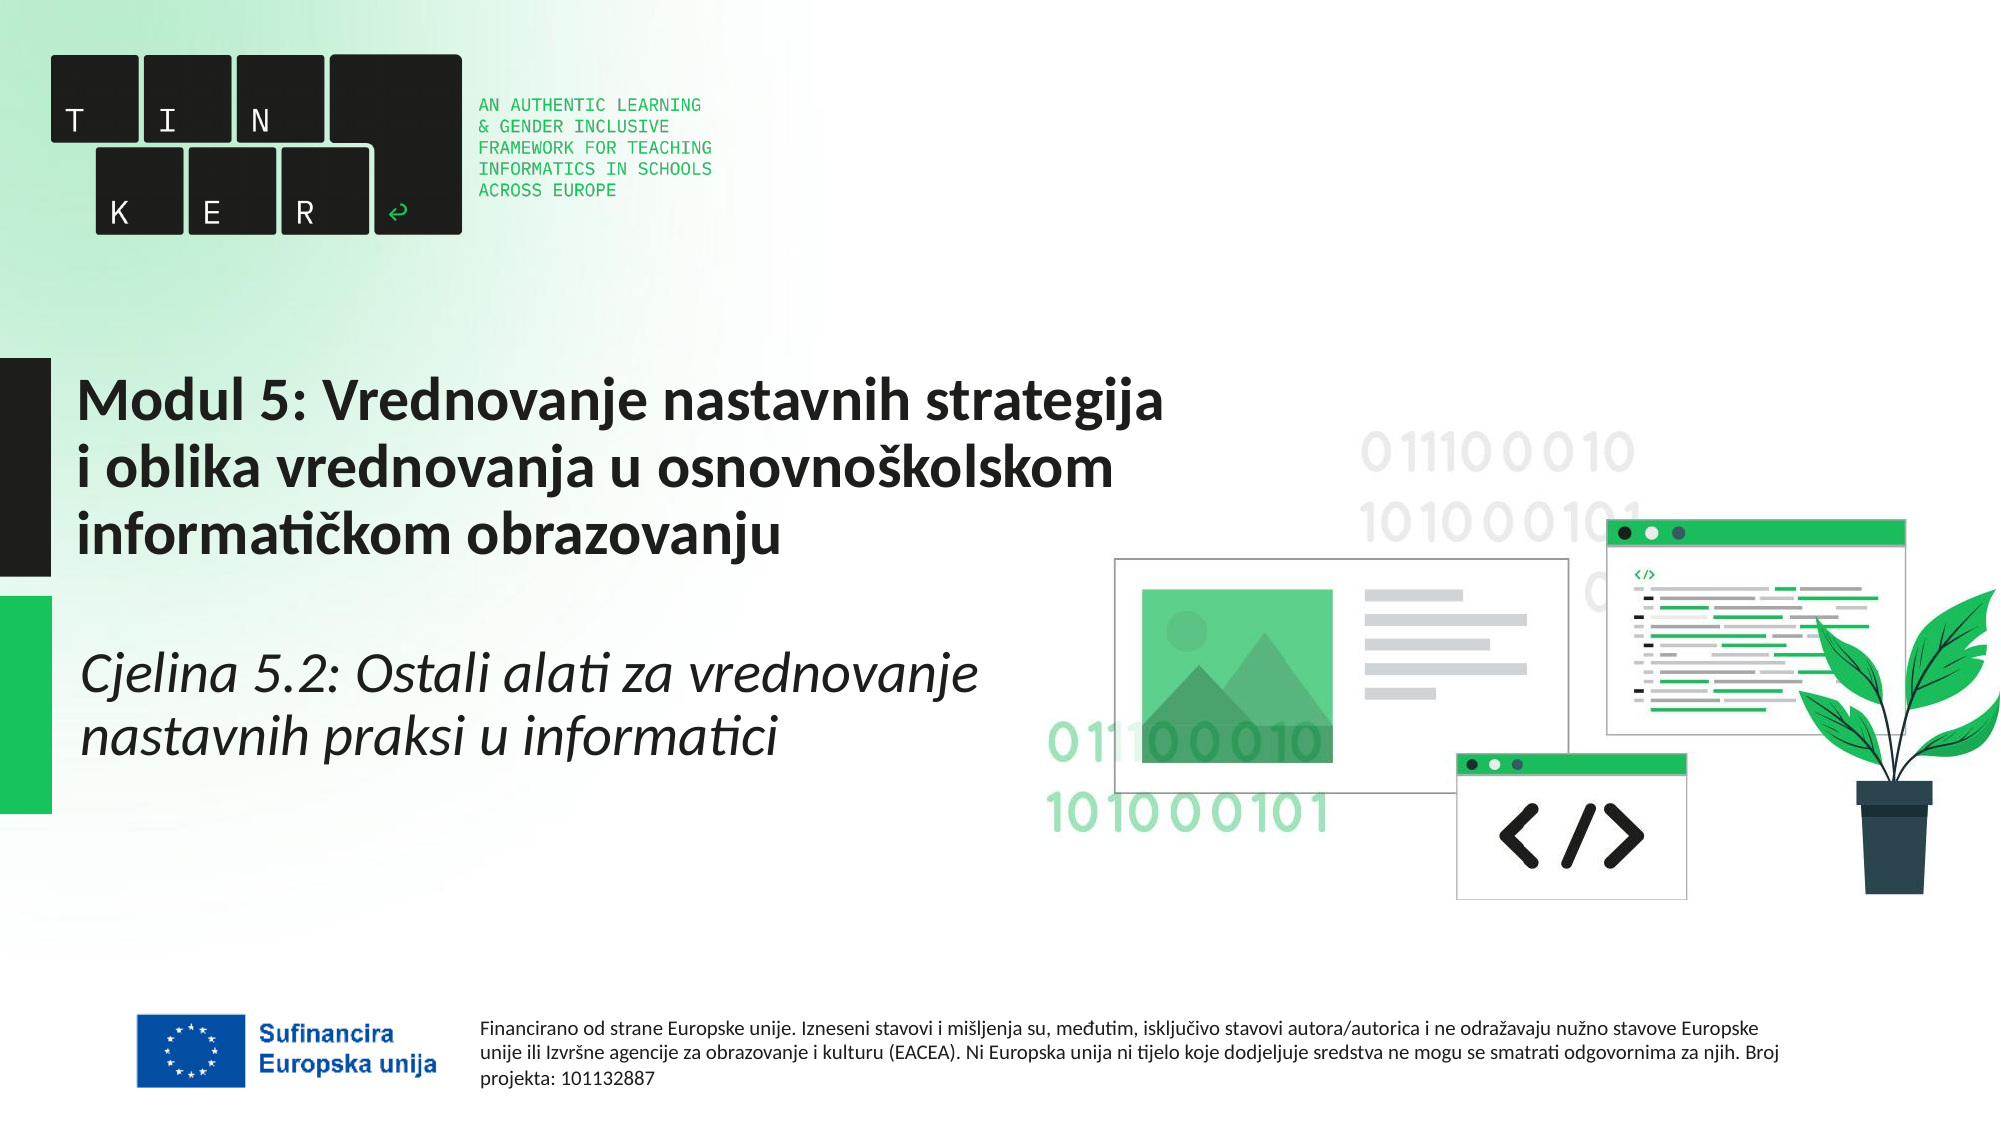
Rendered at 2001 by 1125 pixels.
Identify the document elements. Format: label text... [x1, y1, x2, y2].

picture [0, 0, 843, 1125]
subtitle Cjelina 5.2: Ostali alati za vrednovanje nastavnih praksi u informatici [65, 599, 1197, 812]
title Modul 5: Vrednovanje nastavnih strategija i oblika vrednovanja u osnovnoškolskom informatičkom obrazovanju [61, 358, 1196, 578]
picture [1047, 431, 2000, 900]
